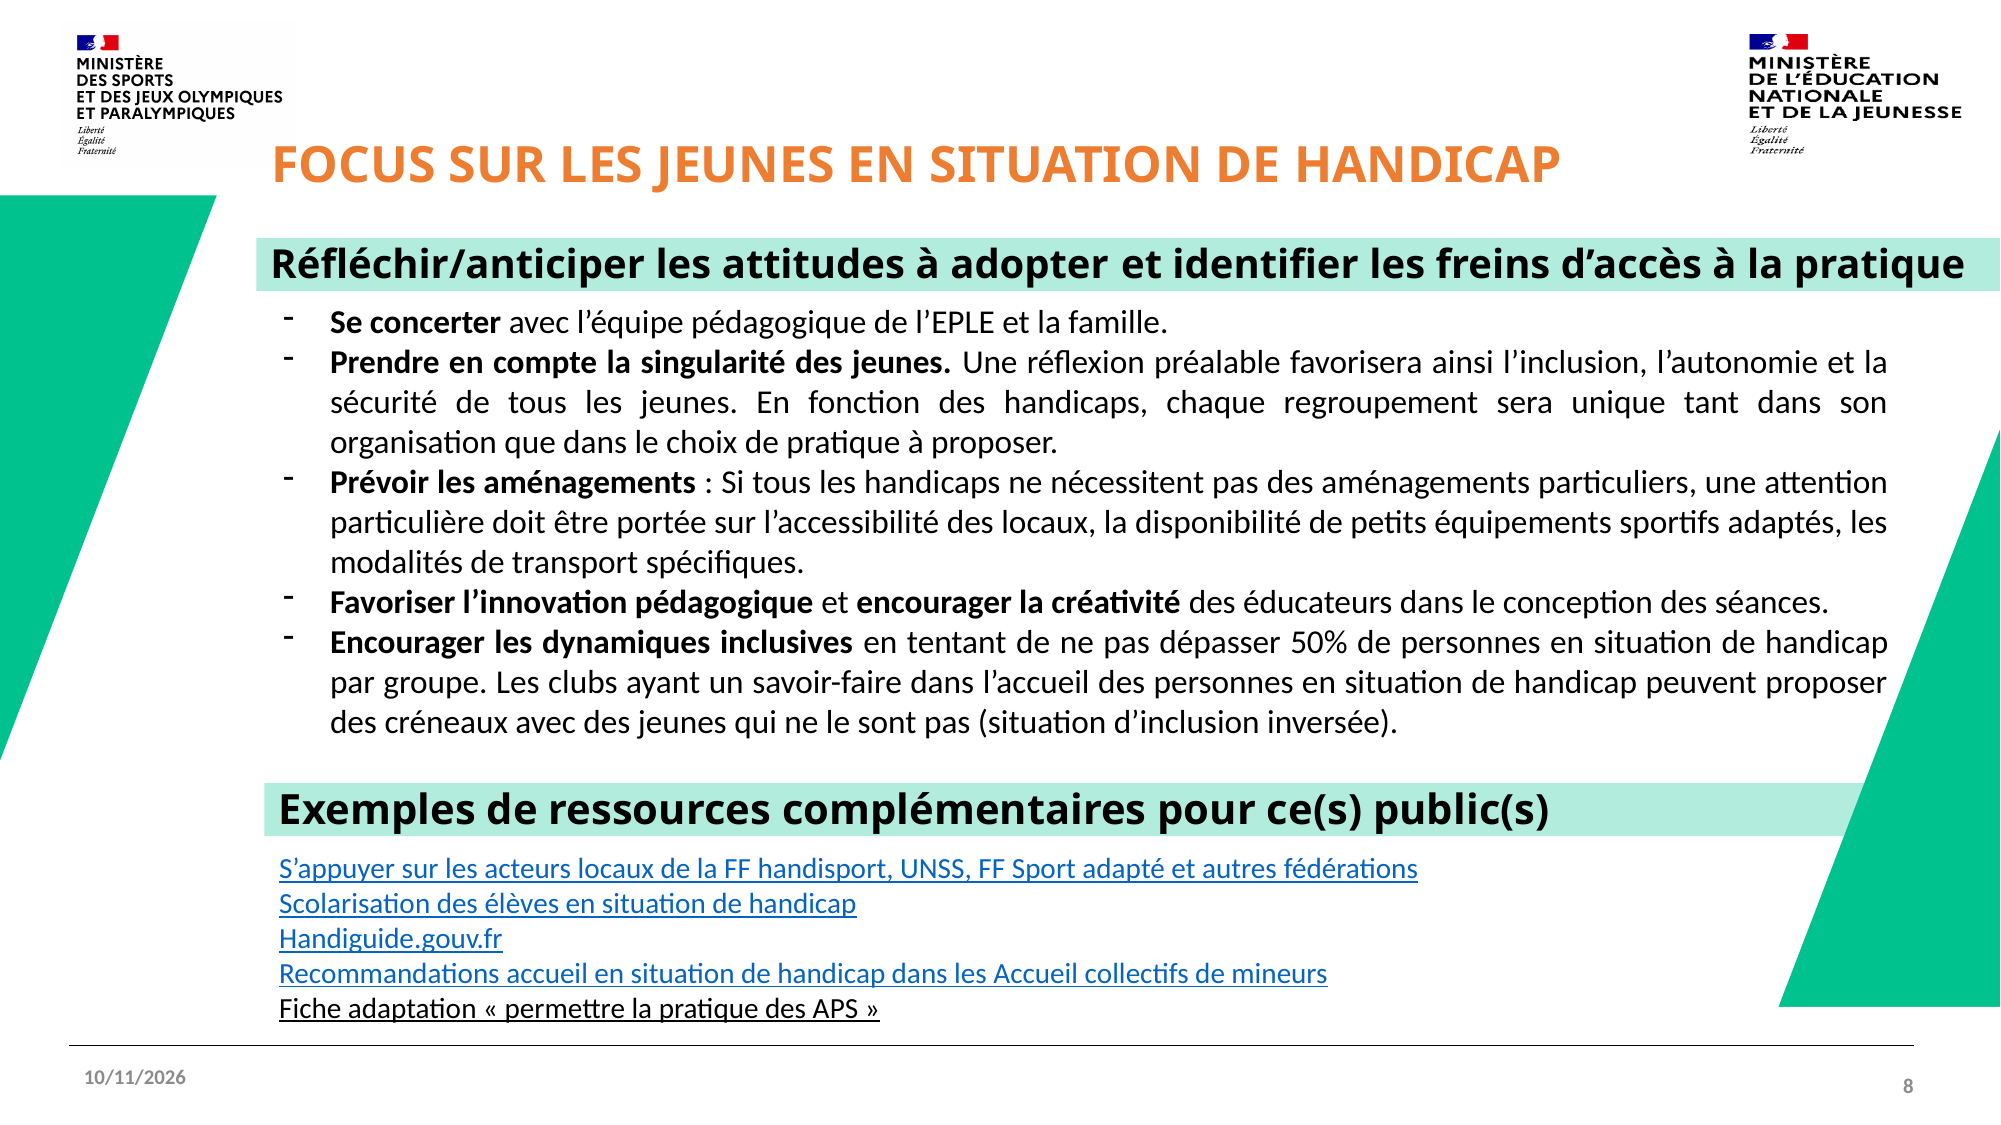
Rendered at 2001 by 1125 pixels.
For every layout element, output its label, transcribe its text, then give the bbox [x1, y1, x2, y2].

picture [1749, 34, 1963, 155]
text_box Réfléchir/anticiper les attitudes à adopter et identifier les freins d’accès à la pratique [256, 238, 2000, 292]
text_box Exemples de ressources complémentaires pour ce(s) public(s) [264, 783, 1888, 837]
text_box Se concerter avec l’équipe pédagogique de l’EPLE et la famille. Prendre en compte la singularité des jeunes. Une réflexion préalable favorisera ainsi l’inclusion, l’autonomie et la sécurité de tous les jeunes. En fonction des handicaps, chaque regroupement sera unique tant dans son organisation que dans le choix de pratique à proposer. Prévoir les aménagements : Si tous les handicaps ne nécessitent pas des aménagements particuliers, une attention particulière doit être portée sur l’accessibilité des locaux, la disponibilité de petits équipements sportifs adaptés, les modalités de transport spécifiques. Favoriser l’innovation pédagogique et encourager la créativité des éducateurs dans le conception des séances. Encourager les dynamiques inclusives en tentant de ne pas dépasser 50% de personnes en situation de handicap par groupe. Les clubs ayant un savoir-faire dans l’accueil des personnes en situation de handicap peuvent proposer des créneaux avec des jeunes qui ne le sont pas (situation d’inclusion inversée). [193, 253, 1905, 823]
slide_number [69, 1046, 519, 1107]
title Focus sur les Jeunes EN SITUATION DE HANDICAP [256, 91, 1669, 238]
picture [62, 20, 297, 169]
text_box S’appuyer sur les acteurs locaux de la FF handisport, UNSS, FF Sport adapté et autres fédérations Scolarisation des élèves en situation de handicap Handiguide.gouv.fr Recommandations accueil en situation de handicap dans les Accueil collectifs de mineurs Fiche adaptation « permettre la pratique des APS » [264, 842, 1863, 1032]
slide_number 8 [1618, 1046, 1914, 1125]
